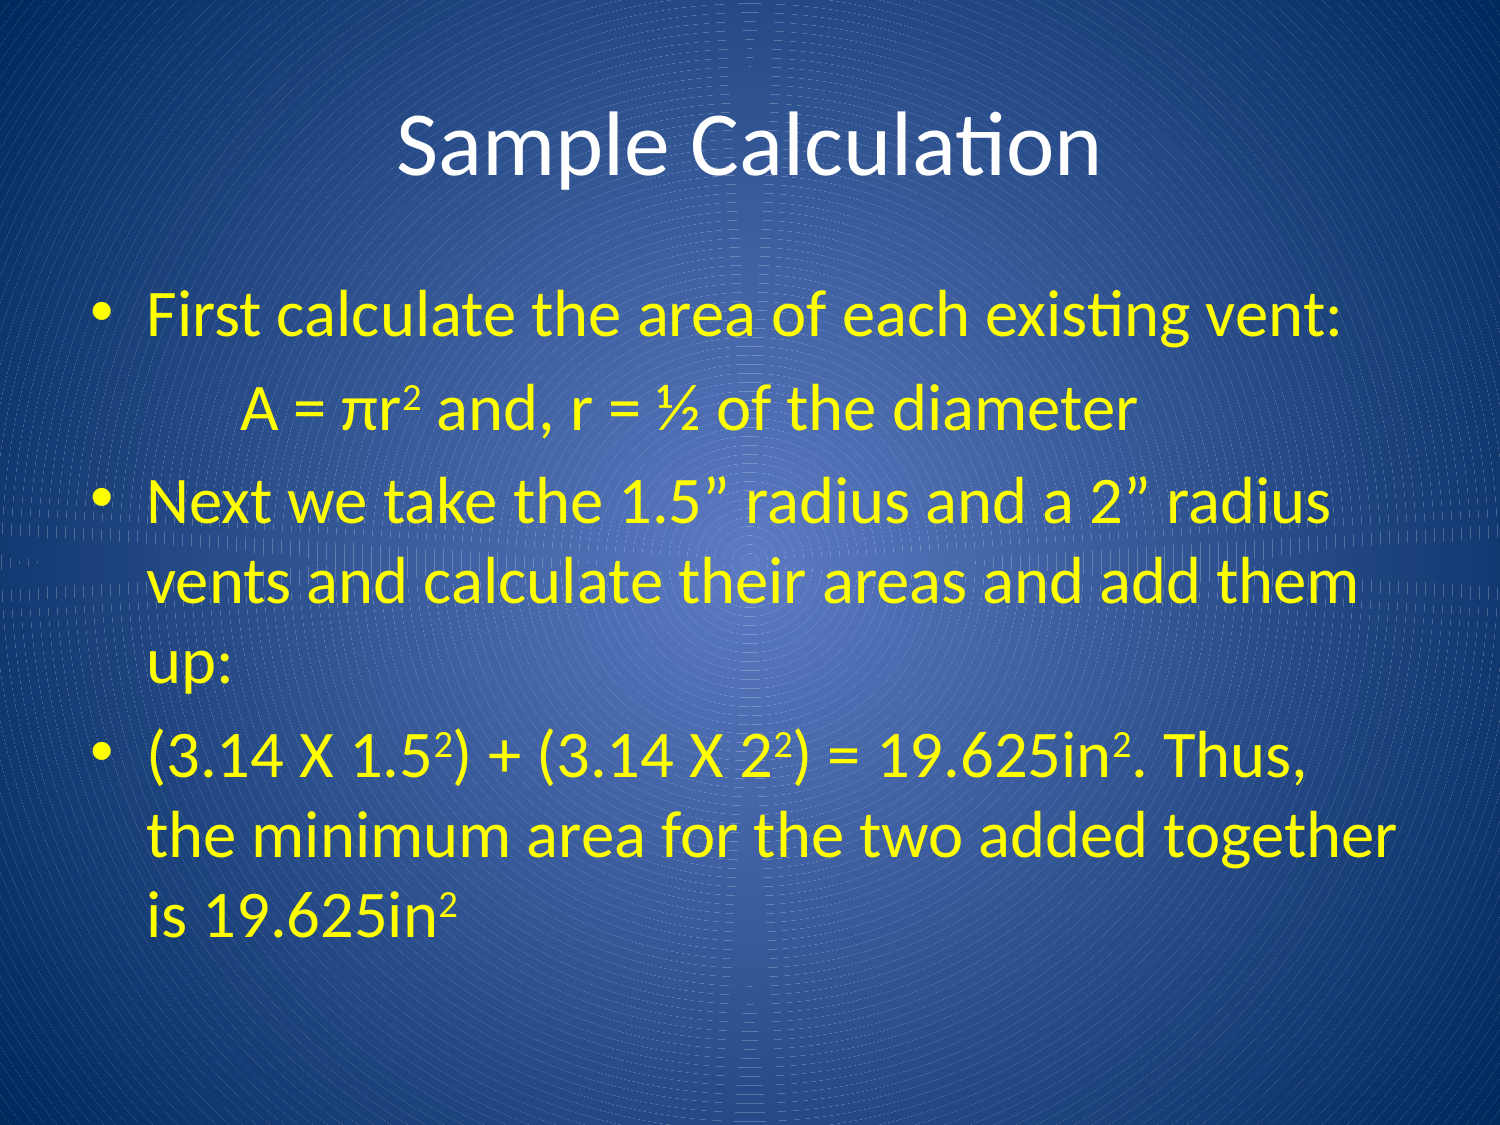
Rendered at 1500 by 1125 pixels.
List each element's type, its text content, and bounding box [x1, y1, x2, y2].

title Sample Calculation [75, 45, 1425, 233]
list First calculate the area of each existing vent: A = πr2 and, r = ½ of the diameter Next we take the 1.5” radius and a 2” radius vents and calculate their areas and add them up: (3.14 X 1.52) + (3.14 X 22) = 19.625in2. Thus, the minimum area for the two added together is 19.625in2 [75, 262, 1425, 1005]
